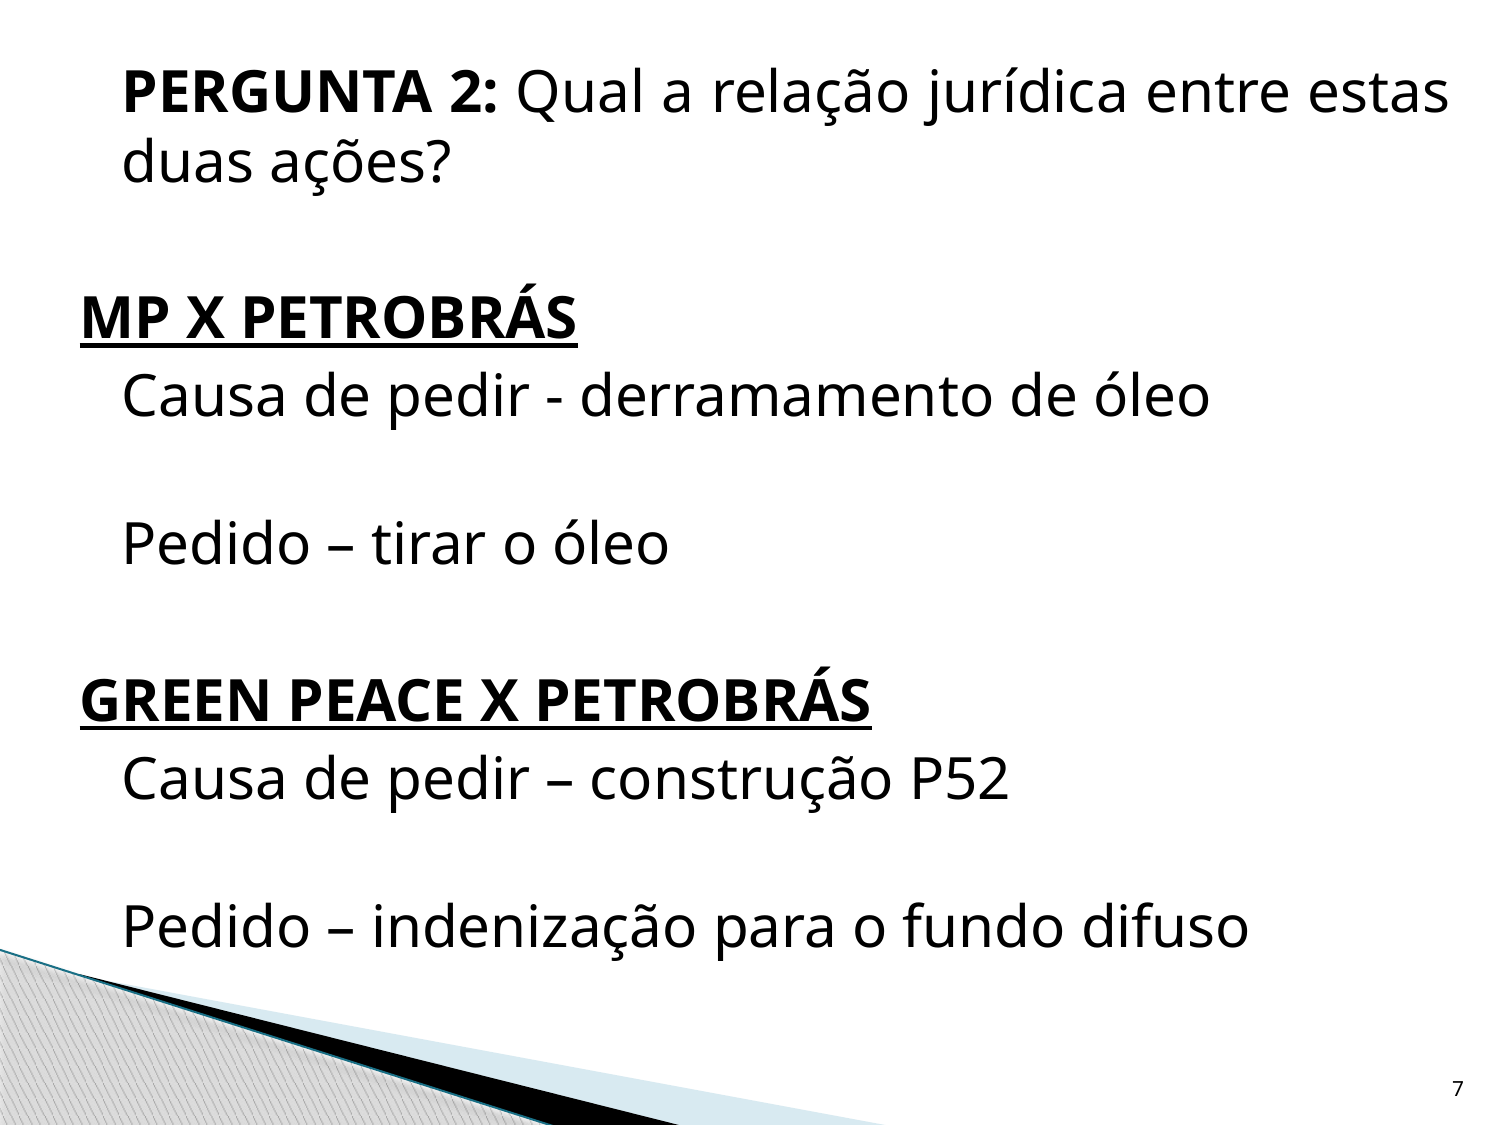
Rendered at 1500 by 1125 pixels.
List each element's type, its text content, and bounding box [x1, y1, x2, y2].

slide_number 7 [1418, 1051, 1479, 1112]
list PERGUNTA 2: Qual a relação jurídica entre estas duas ações? MP X PETROBRÁS Causa de pedir - derramamento de óleo Pedido – tirar o óleo GREEN PEACE X PETROBRÁS Causa de pedir – construção P52 Pedido – indenização para o fundo difuso [46, 46, 1465, 1079]
